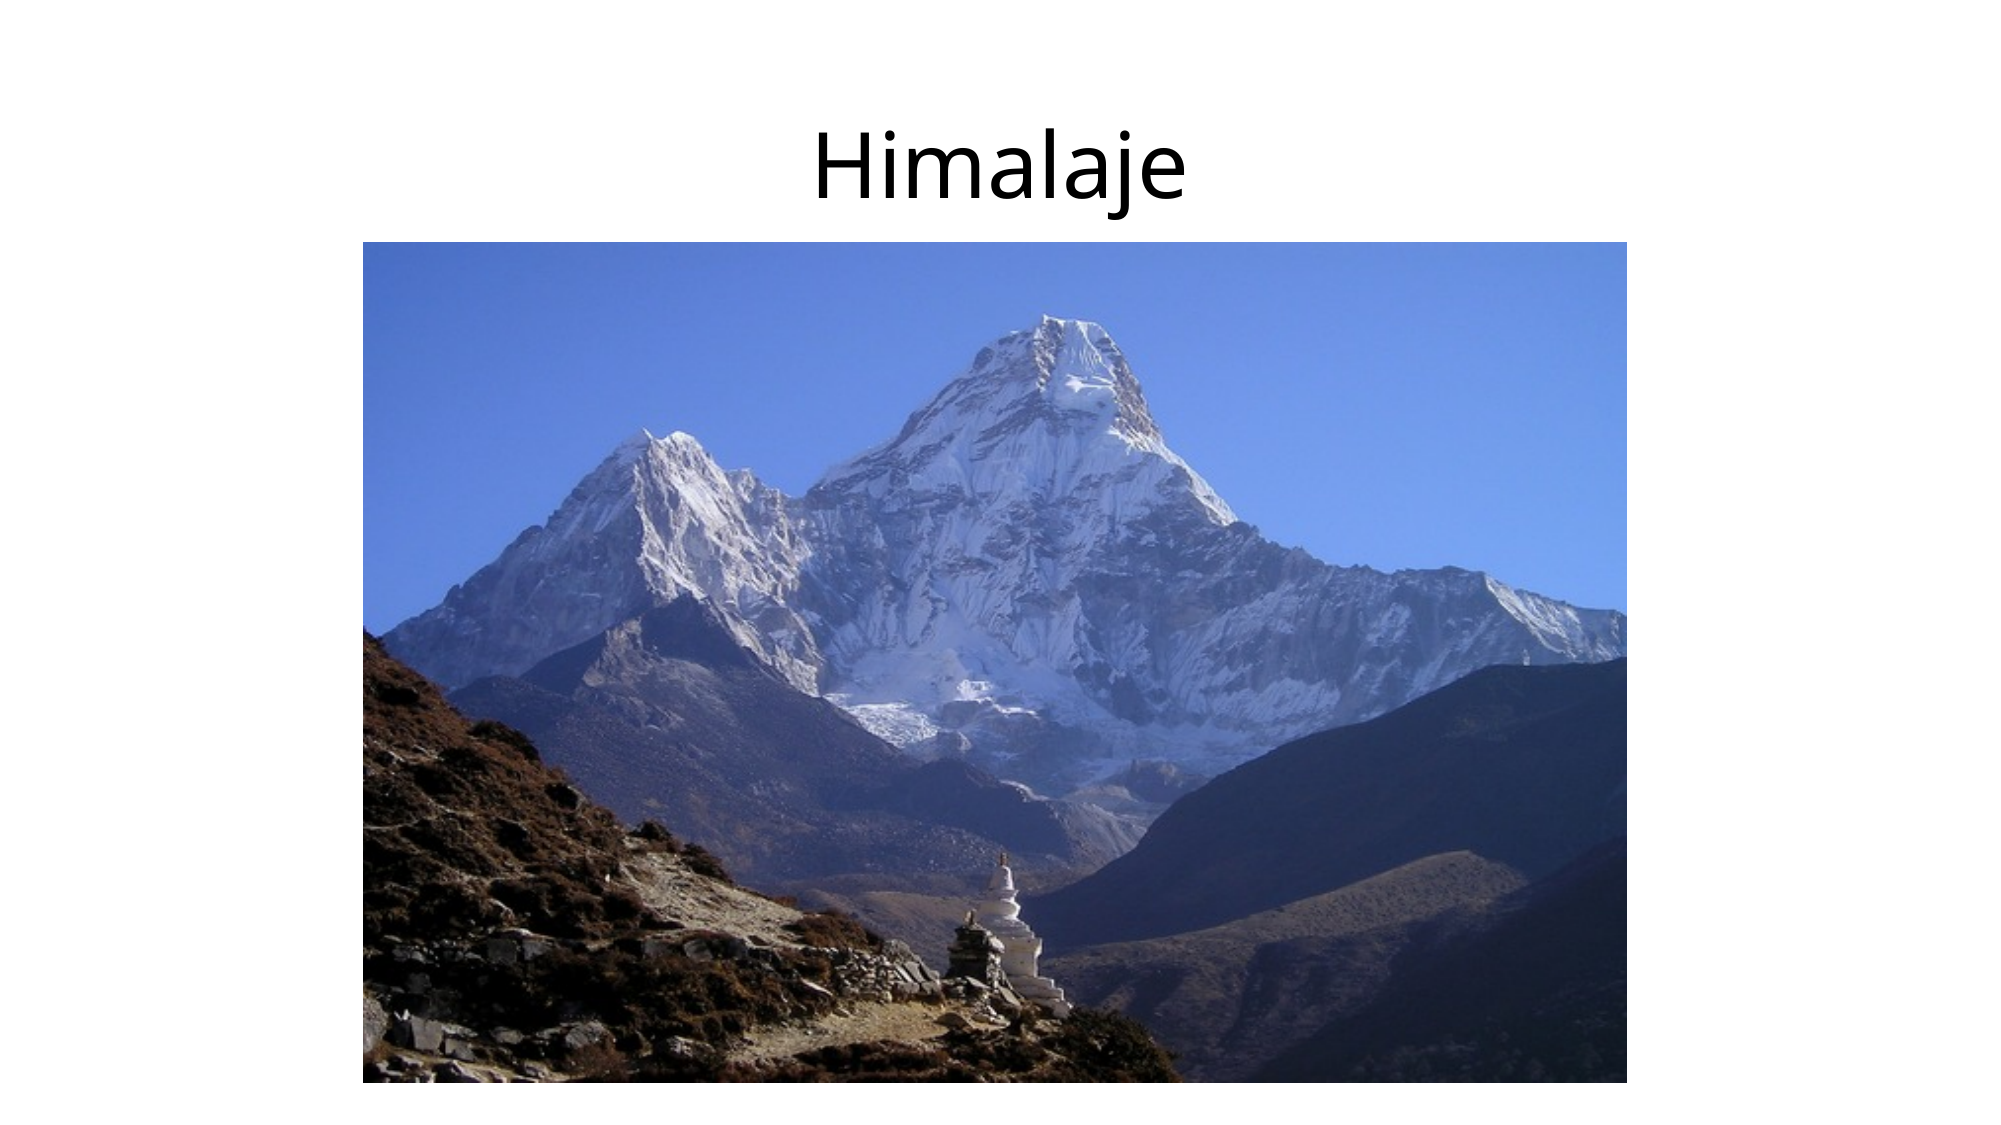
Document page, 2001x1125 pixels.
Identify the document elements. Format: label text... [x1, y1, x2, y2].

picture [363, 242, 1627, 1083]
title Himalaje [137, 59, 1863, 278]
